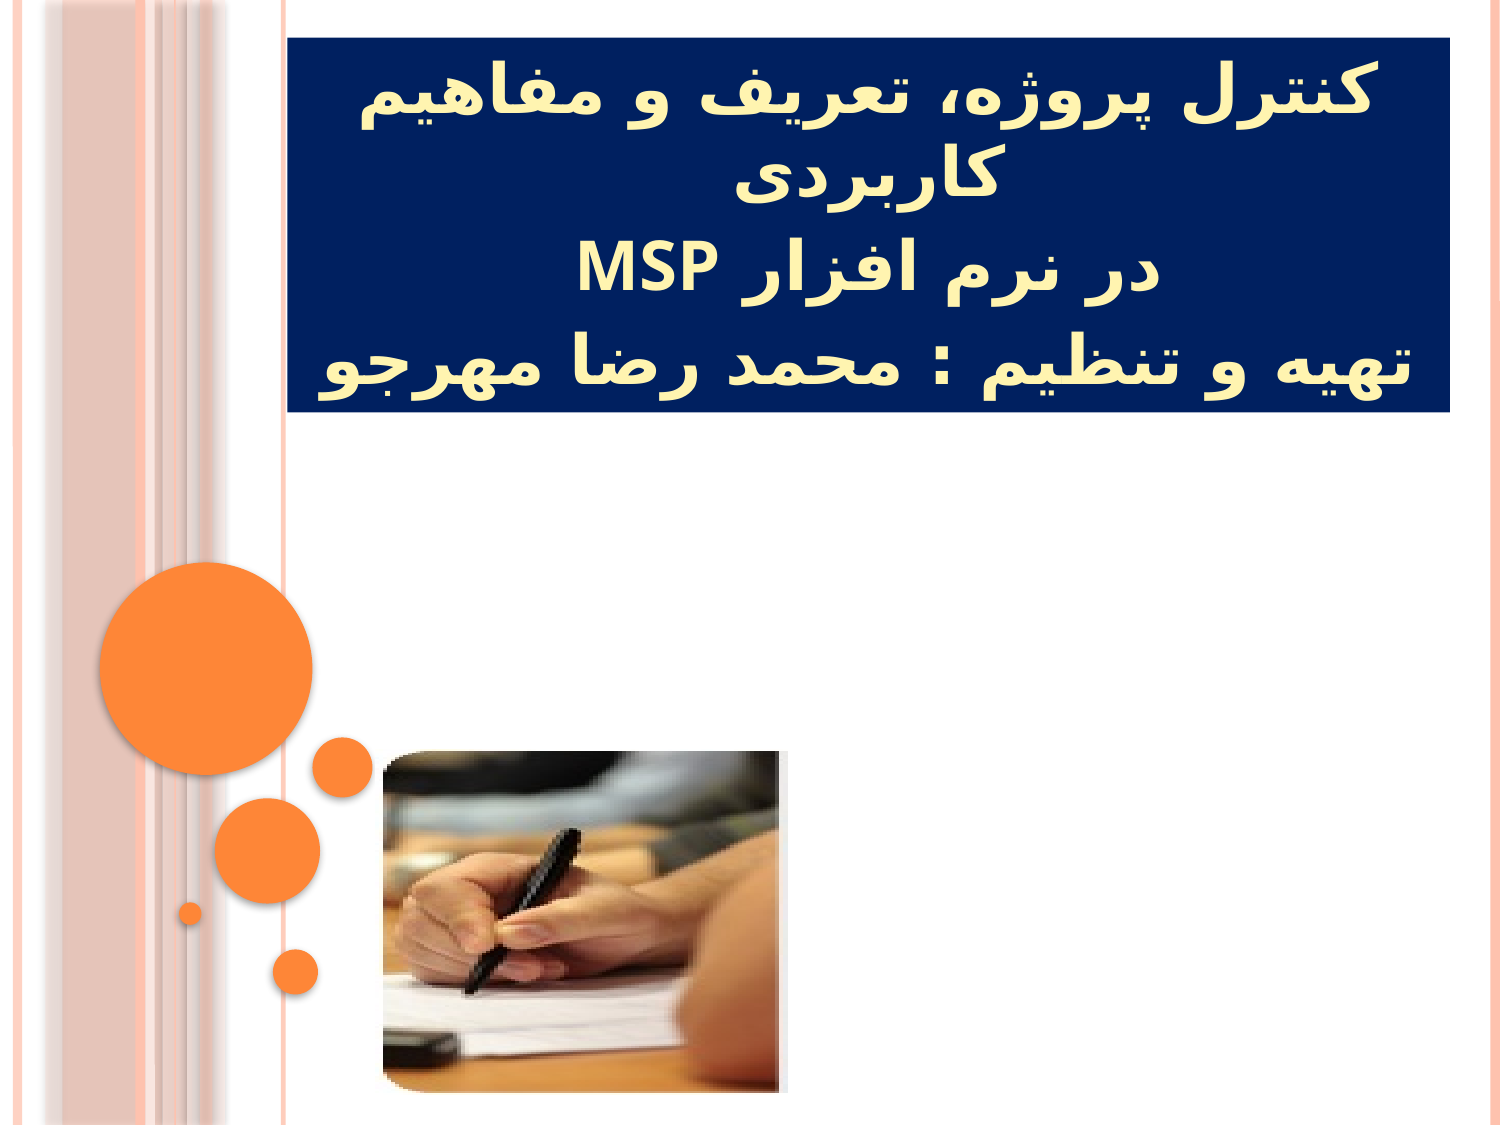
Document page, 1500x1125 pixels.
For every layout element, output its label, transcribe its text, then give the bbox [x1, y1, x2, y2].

subtitle کنترل پروژه، تعریف و مفاهیم کاربردی در نرم افزار MSP تهیه و تنظیم : محمد رضا مهرجو [287, 37, 1450, 413]
picture [374, 749, 788, 1101]
